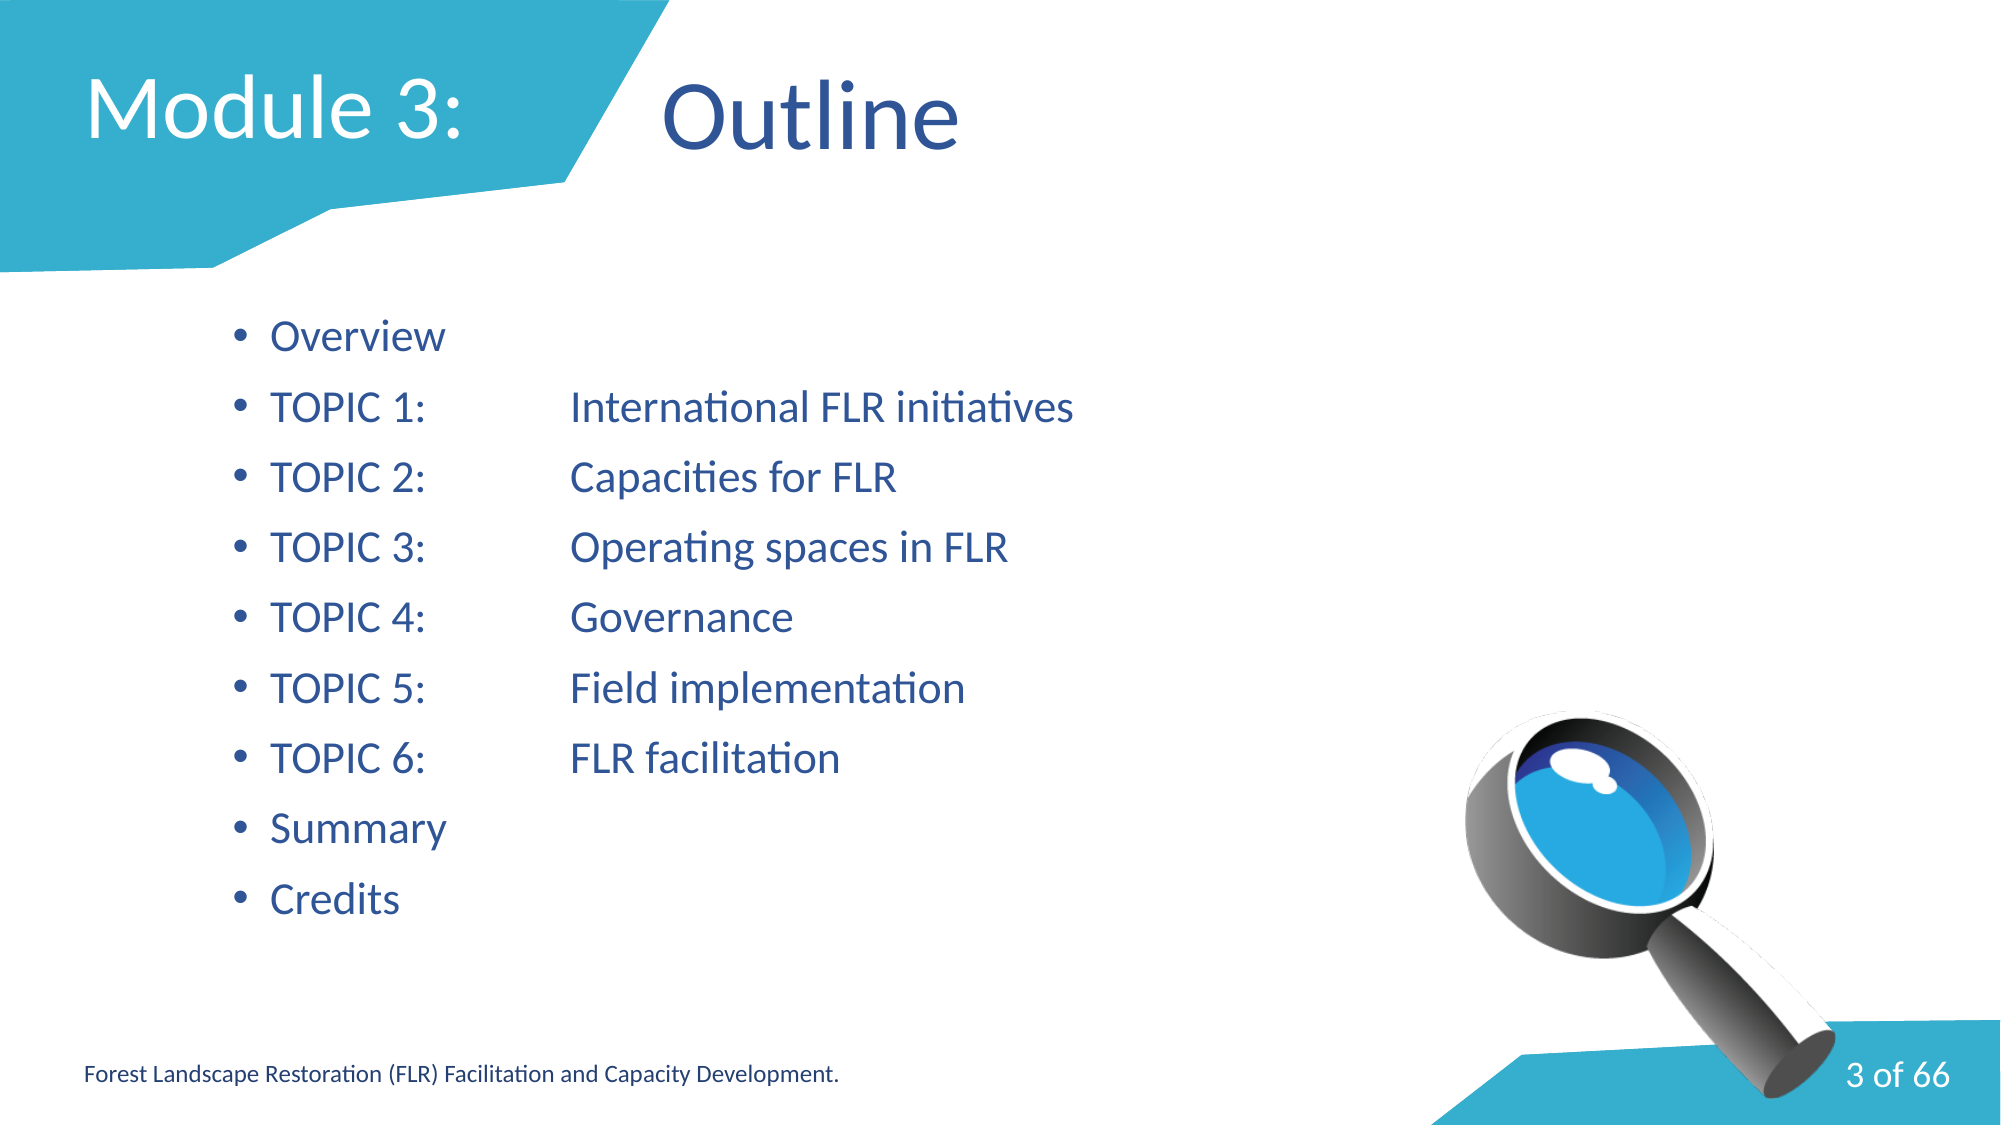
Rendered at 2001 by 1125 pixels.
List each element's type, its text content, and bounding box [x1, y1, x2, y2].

text_box Outline [646, 42, 1200, 178]
title Module 3: [69, 0, 765, 218]
slide_number 3 of 66 [1852, 1042, 1966, 1103]
picture [1448, 704, 1852, 1108]
list Overview TOPIC 1: International FLR initiatives TOPIC 2: Capacities for FLR TOPIC 3: Operating spaces in FLR TOPIC 4: Governance TOPIC 5: Field implementation TOPIC 6: FLR facilitation Summary Credits [217, 304, 1824, 1019]
footer Forest Landscape Restoration (FLR) Facilitation and Capacity Development. [69, 1042, 1270, 1103]
